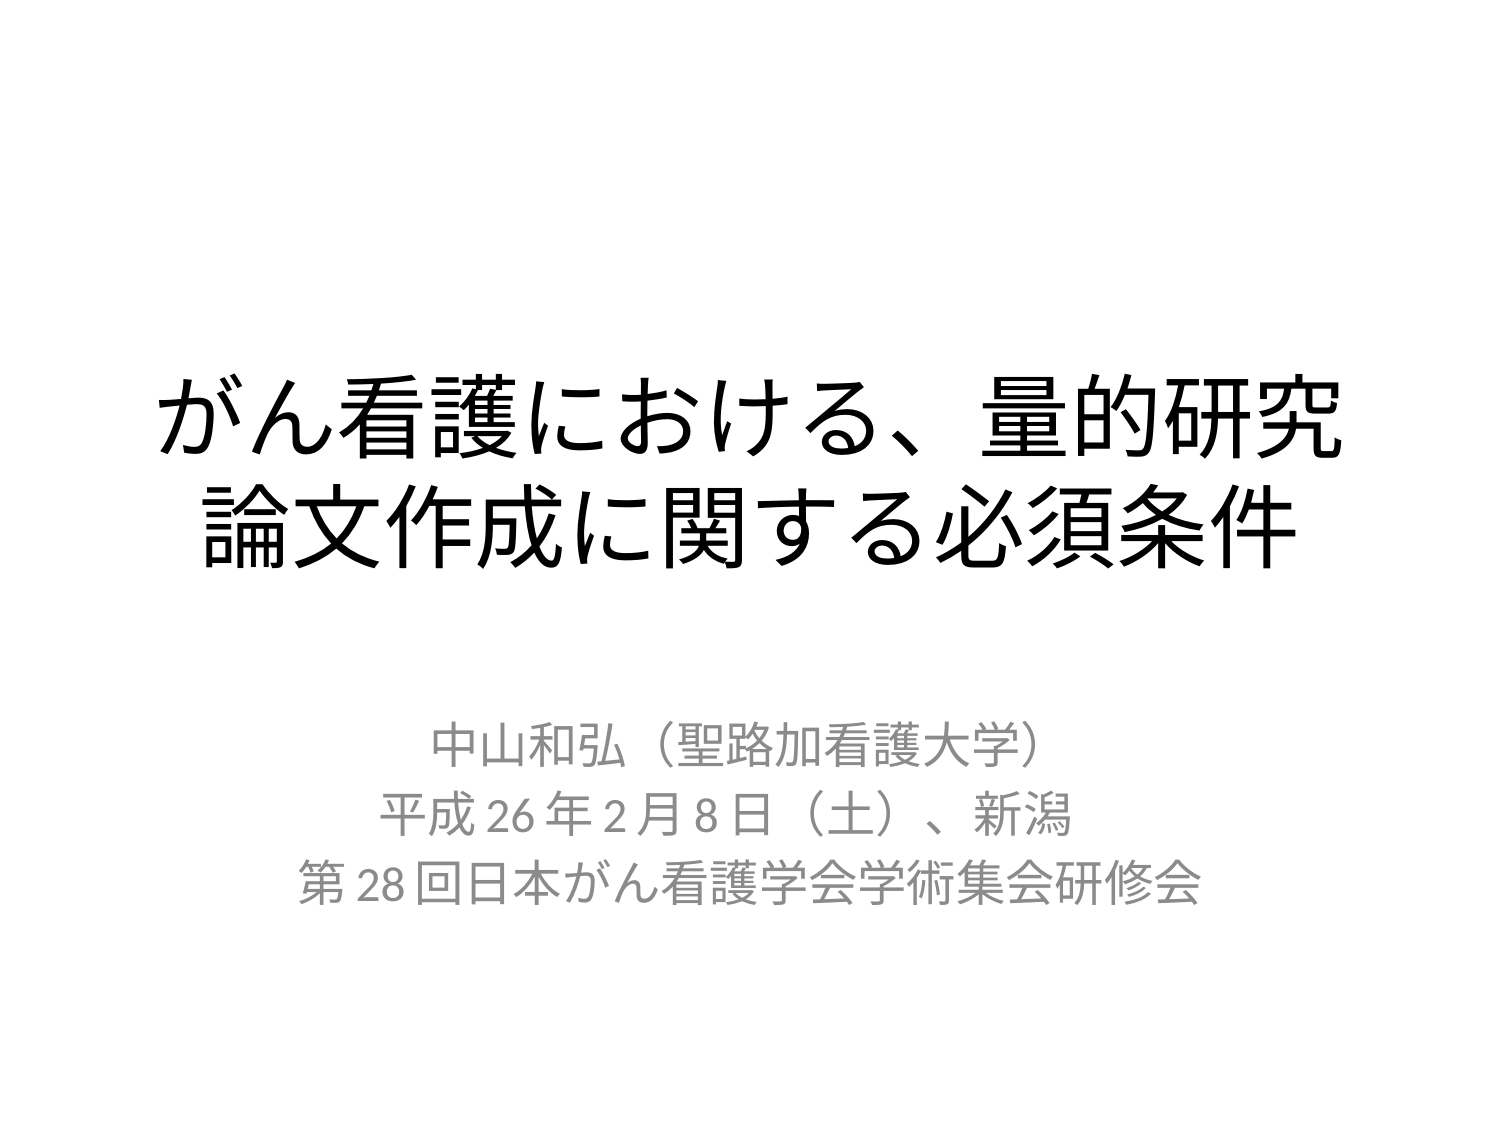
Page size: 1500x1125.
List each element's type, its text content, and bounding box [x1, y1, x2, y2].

title がん看護における、量的研究 論文作成に関する必須条件 [112, 349, 1388, 591]
subtitle 中山和弘（聖路加看護大学） 平成26年2月8日（土）、新潟 第28回日本がん看護学会学術集会研修会 [225, 637, 1275, 925]
